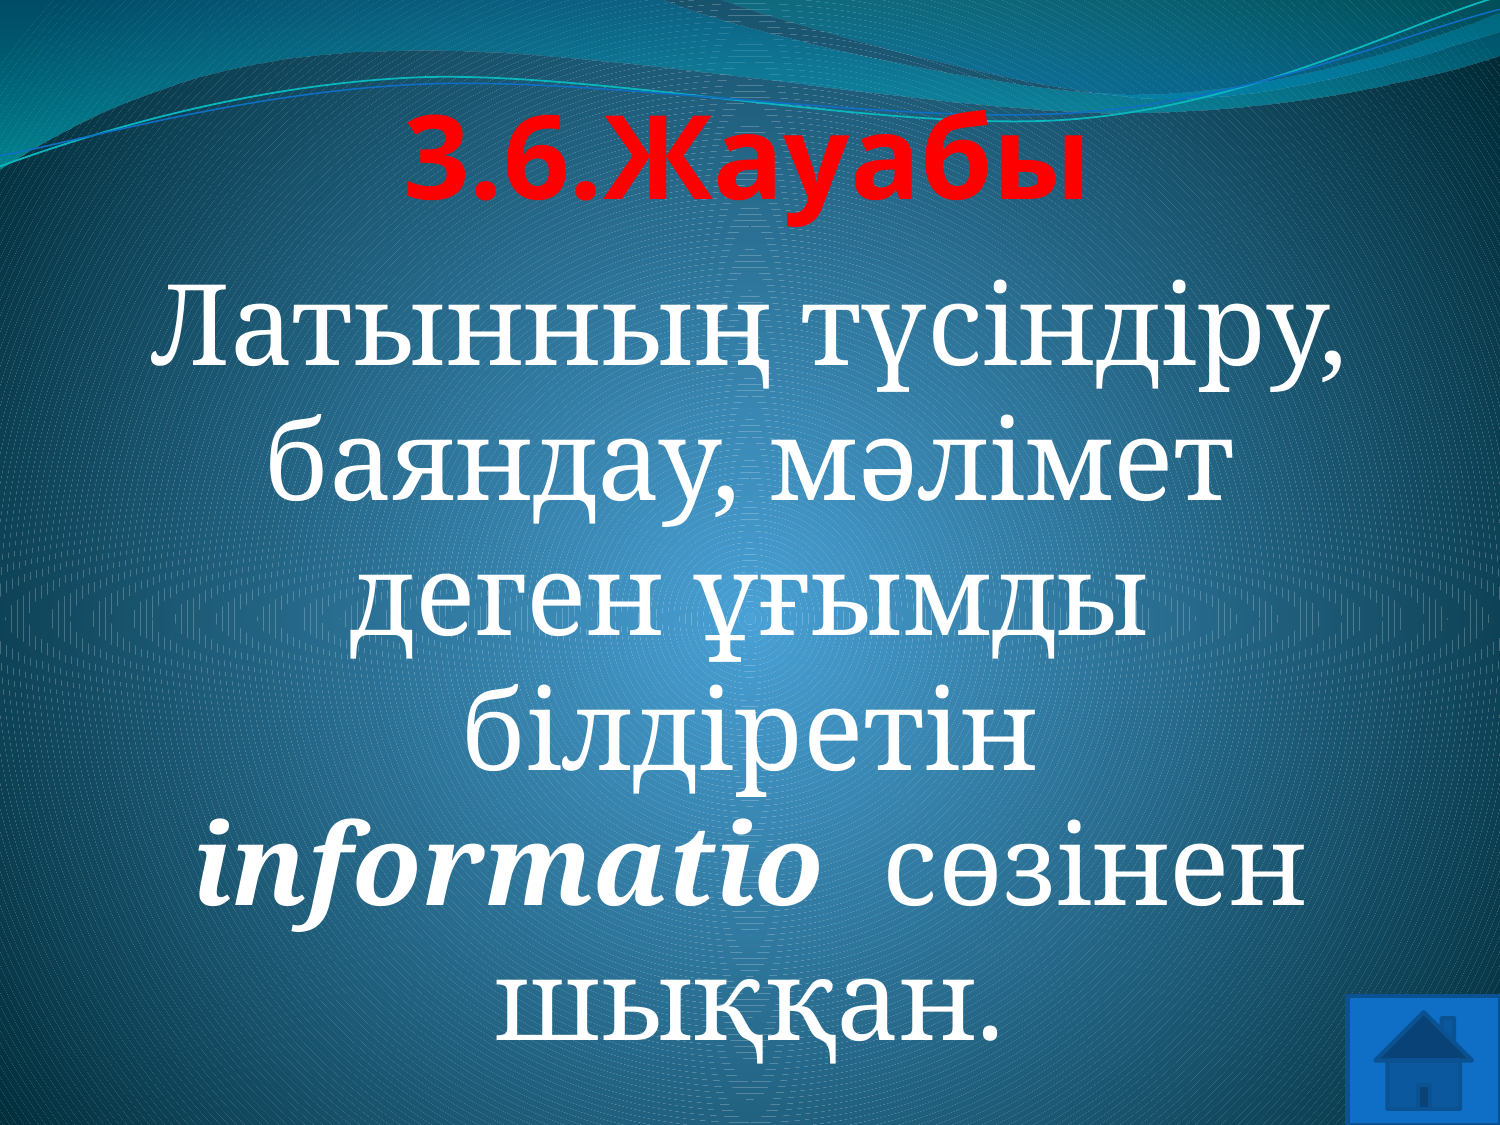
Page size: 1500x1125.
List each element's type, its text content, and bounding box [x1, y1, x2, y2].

text_box [1345, 994, 1500, 1125]
title 3.6.Жауабы [105, 70, 1394, 223]
text_box Латынның түсіндіру, баяндау, мәлімет деген ұғымды білдіретін informatio сөзінен шыққан. [117, 246, 1383, 1071]
